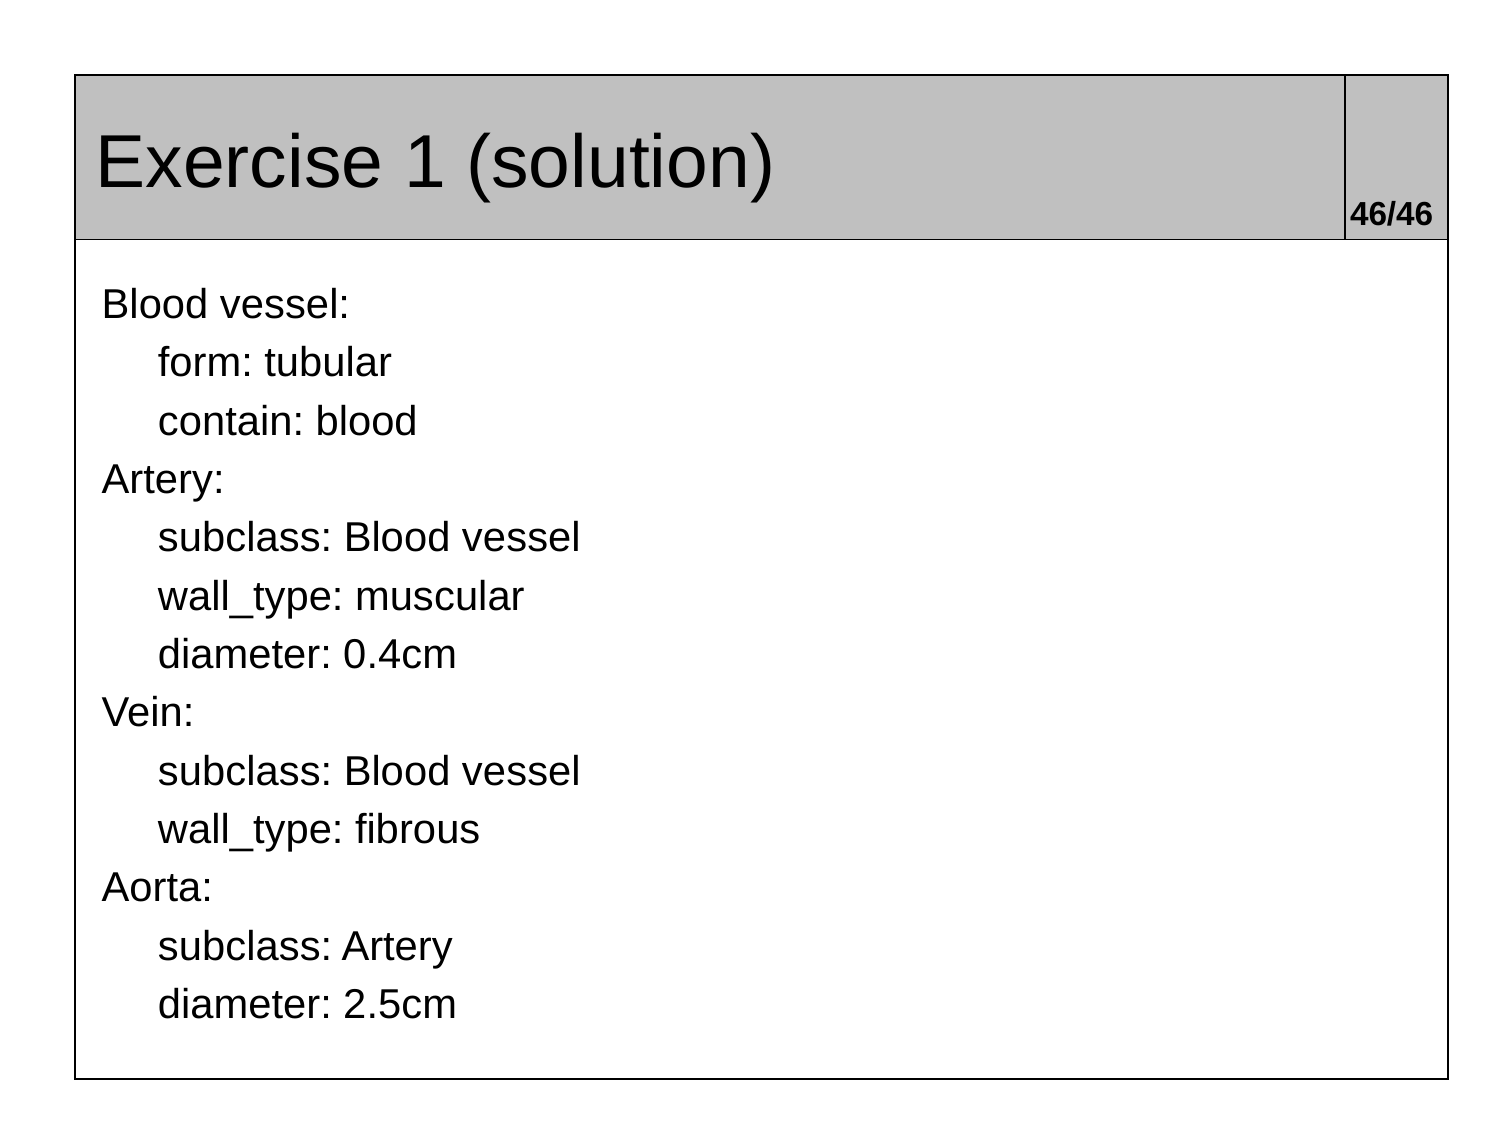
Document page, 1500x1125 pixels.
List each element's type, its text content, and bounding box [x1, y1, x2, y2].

title Exercise 1 (solution) [74, 74, 1346, 239]
slide_number 46/46 [1346, 74, 1449, 239]
list Blood vessel: form: tubular contain: blood Artery: subclass: Blood vessel wall_type: muscular diameter: 0.4cm Vein: subclass: Blood vessel wall_type: fibrous Aorta: subclass: Artery diameter: 2.5cm [74, 239, 1449, 1080]
